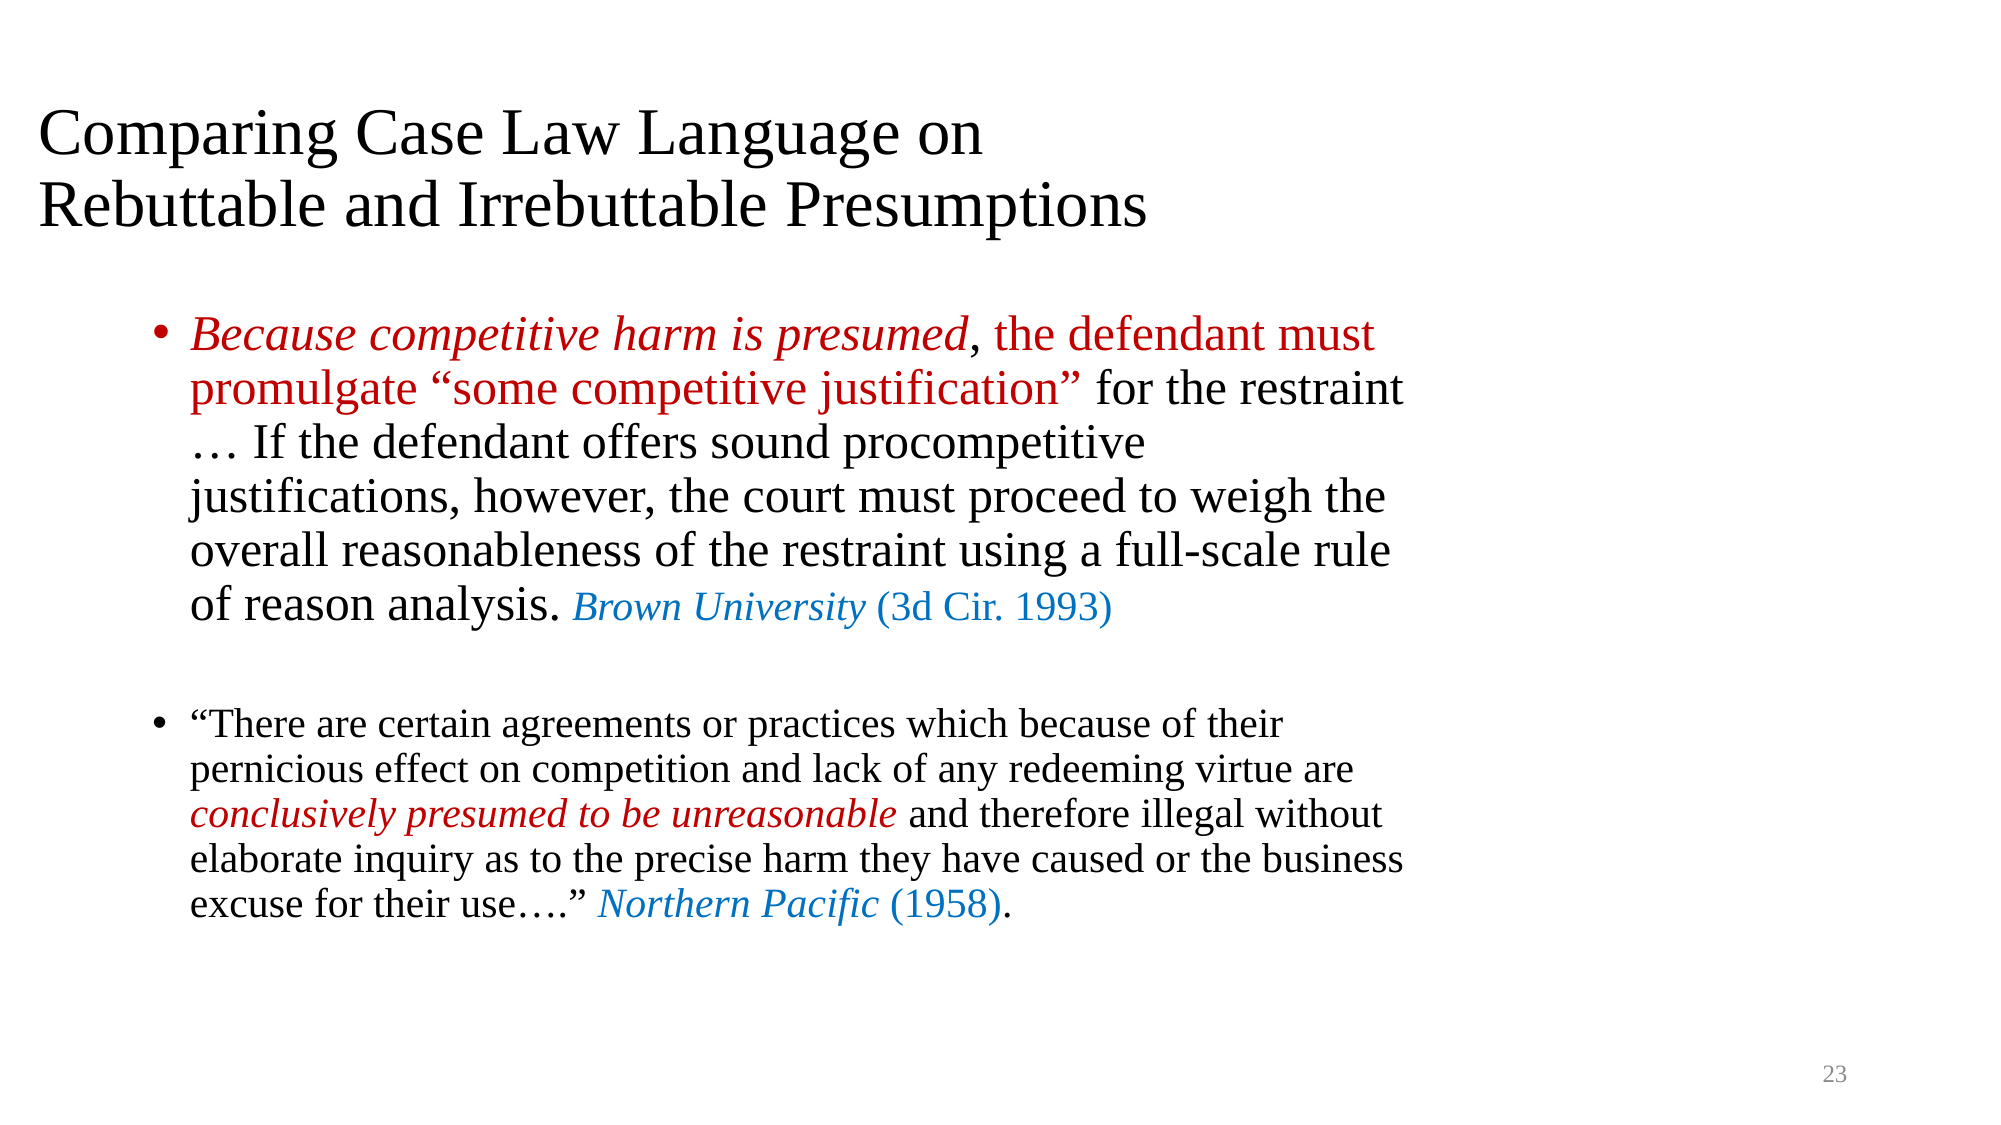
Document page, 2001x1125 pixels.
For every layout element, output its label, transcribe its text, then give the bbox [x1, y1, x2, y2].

slide_number 23 [1412, 1042, 1863, 1103]
list Because competitive harm is presumed, the defendant must promulgate “some competitive justification” for the restraint … If the defendant offers sound procompetitive justifications, however, the court must proceed to weigh the overall reasonableness of the restraint using a full-scale rule of reason analysis. Brown University (3d Cir. 1993) “There are certain agreements or practices which because of their pernicious effect on competition and lack of any redeeming virtue are conclusively presumed to be unreasonable and therefore illegal without elaborate inquiry as to the precise harm they have caused or the business excuse for their use….” Northern Pacific (1958). [137, 299, 1439, 1103]
title Comparing Case Law Language on Rebuttable and Irrebuttable Presumptions [23, 59, 1863, 278]
